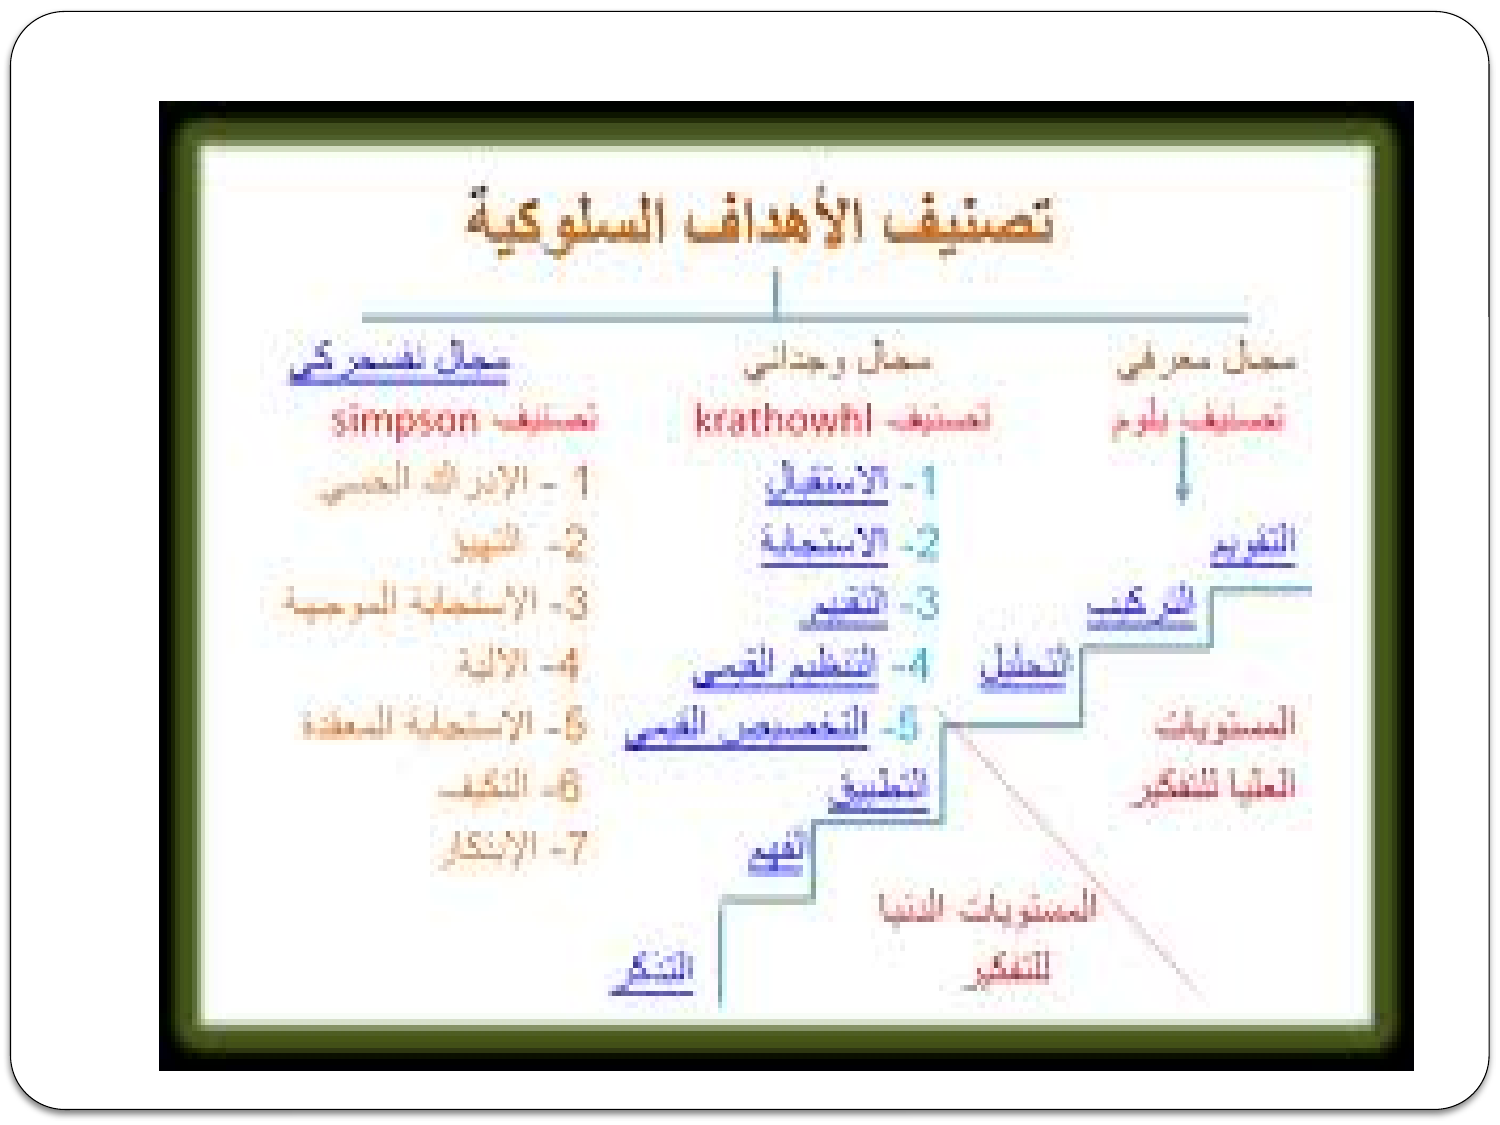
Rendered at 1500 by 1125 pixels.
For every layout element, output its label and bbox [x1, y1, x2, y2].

list [159, 101, 1415, 1071]
